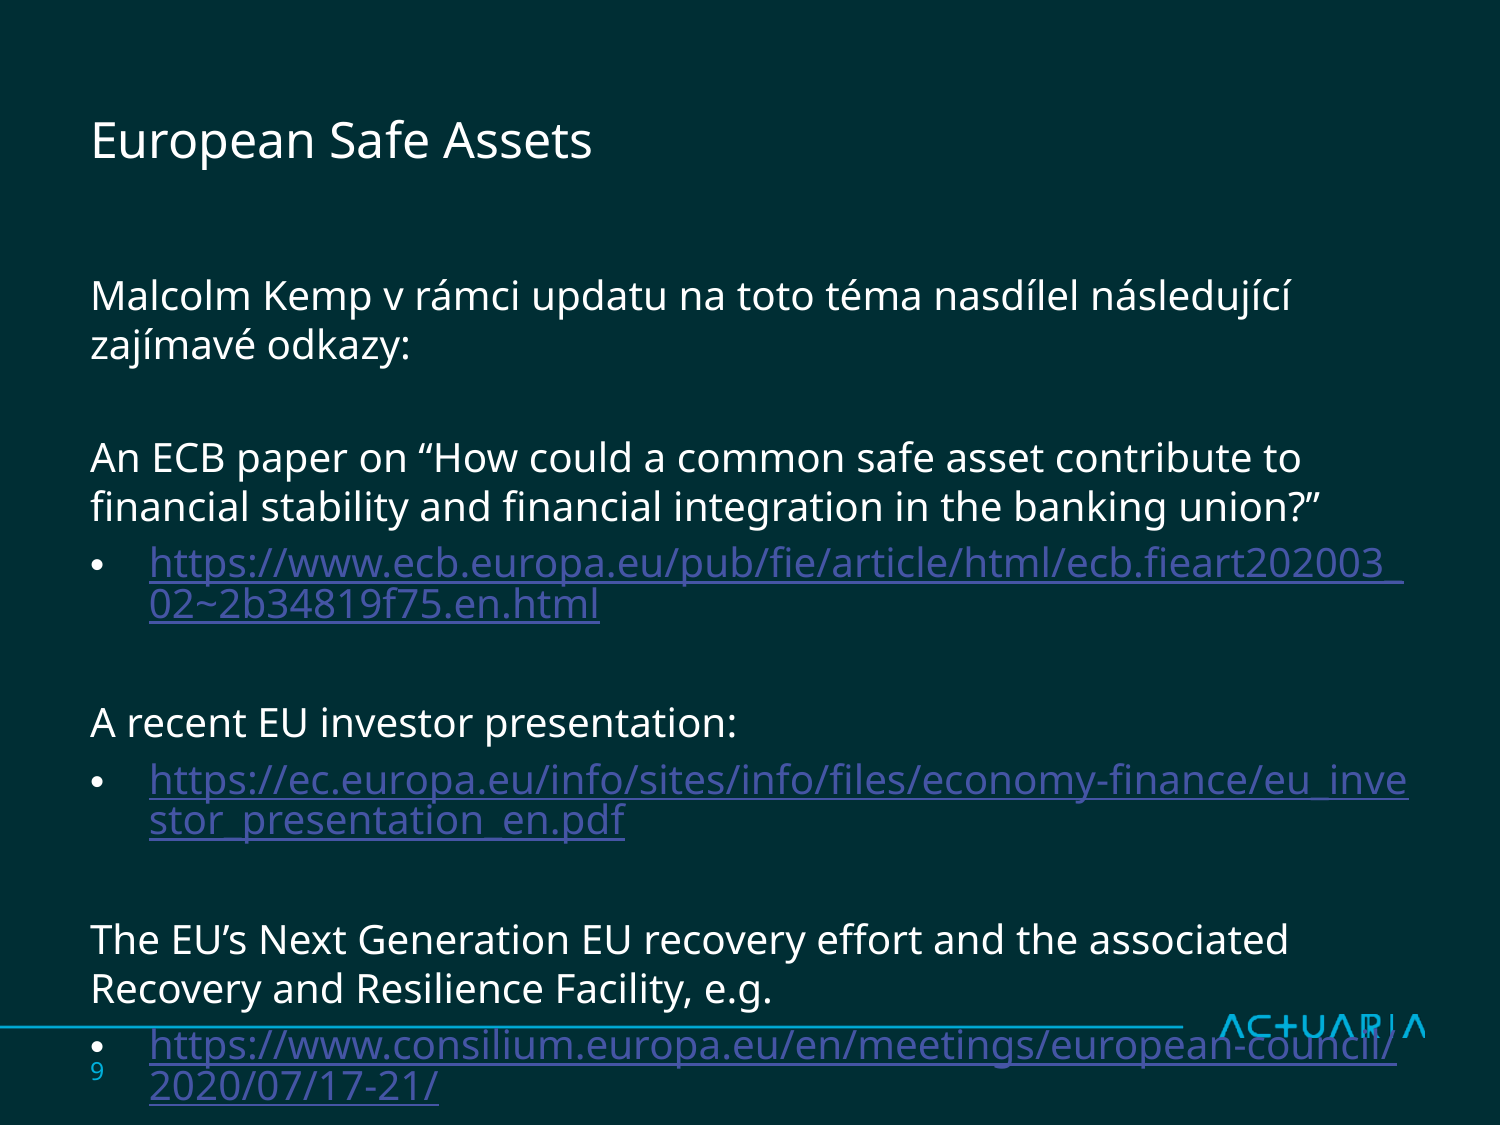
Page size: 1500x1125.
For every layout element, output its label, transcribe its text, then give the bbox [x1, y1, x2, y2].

title European Safe Assets [75, 45, 1425, 233]
slide_number 9 [75, 1042, 425, 1103]
picture [1373, 1030, 1378, 1038]
list Malcolm Kemp v rámci updatu na toto téma nasdílel následující zajímavé odkazy: An ECB paper on “How could a common safe asset contribute to financial stability and financial integration in the banking union?” https://www.ecb.europa.eu/pub/fie/article/html/ecb.fieart202003_02~2b34819f75.en.html A recent EU investor presentation: https://ec.europa.eu/info/sites/info/files/economy-finance/eu_investor_presentation_en.pdf The EU’s Next Generation EU recovery effort and the associated Recovery and Resilience Facility, e.g. https://www.consilium.europa.eu/en/meetings/european-council/2020/07/17-21/ [75, 262, 1425, 1005]
